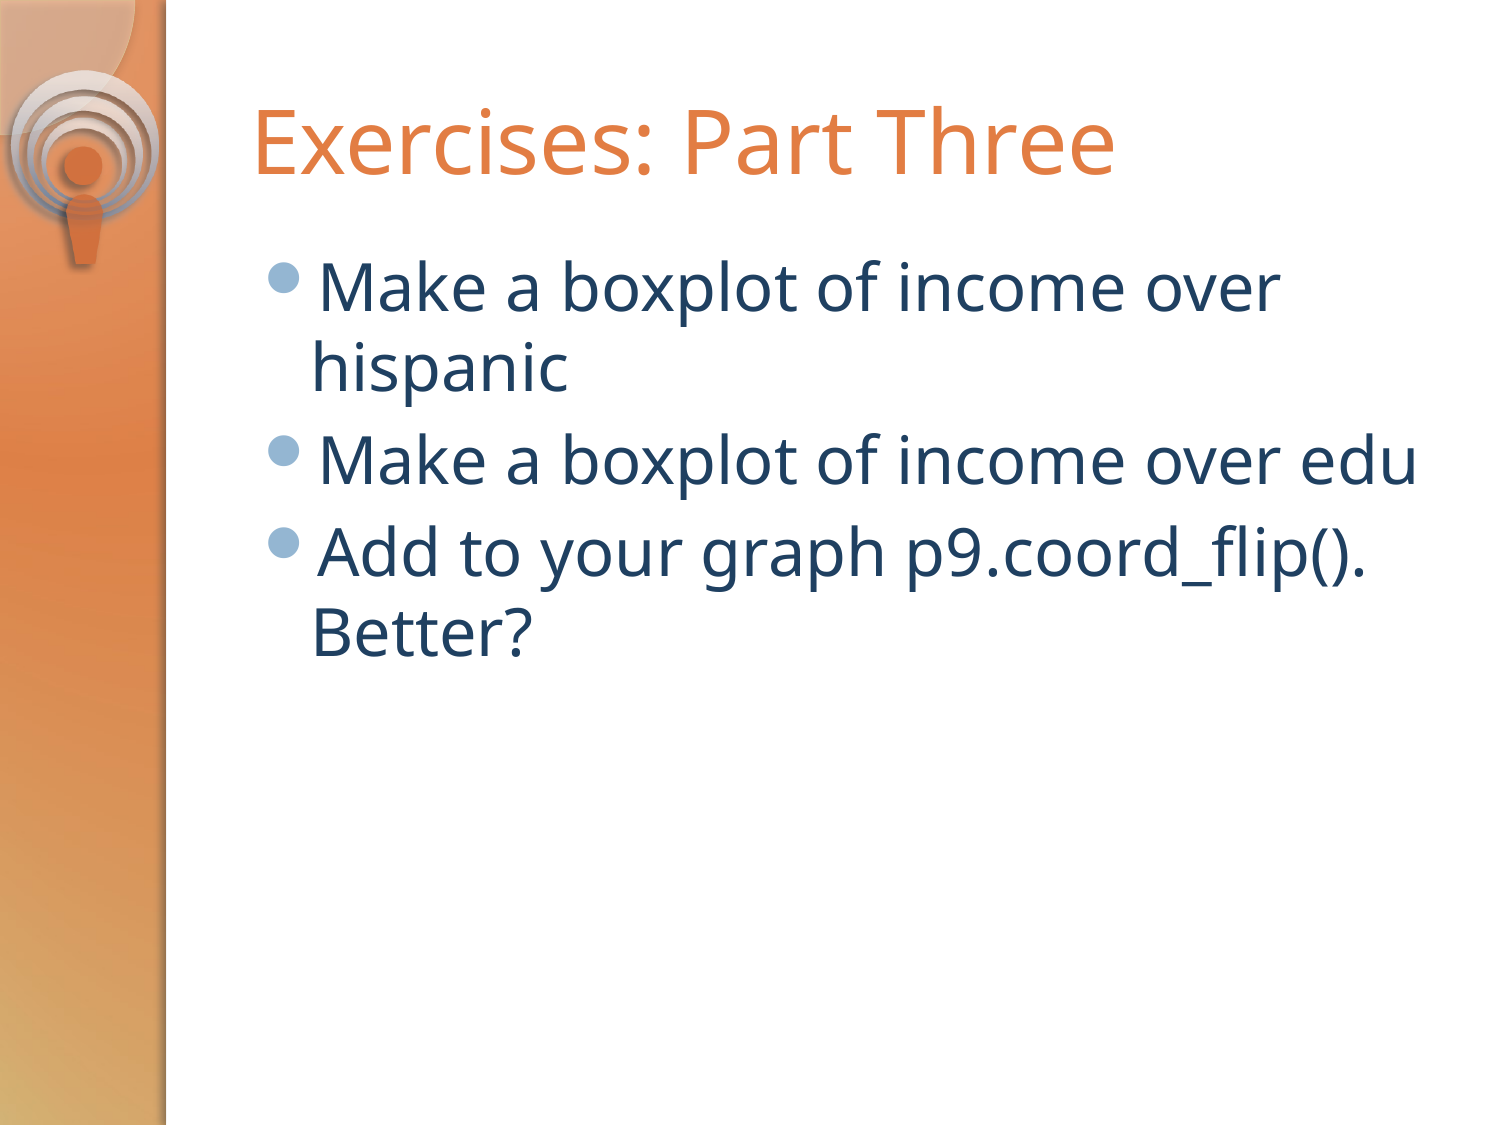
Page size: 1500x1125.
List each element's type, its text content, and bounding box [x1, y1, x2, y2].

title Exercises: Part Three [235, 45, 1466, 233]
picture [0, 0, 166, 1125]
list Make a boxplot of income over hispanic Make a boxplot of income over edu Add to your graph p9.coord_flip(). Better? [235, 237, 1466, 1025]
